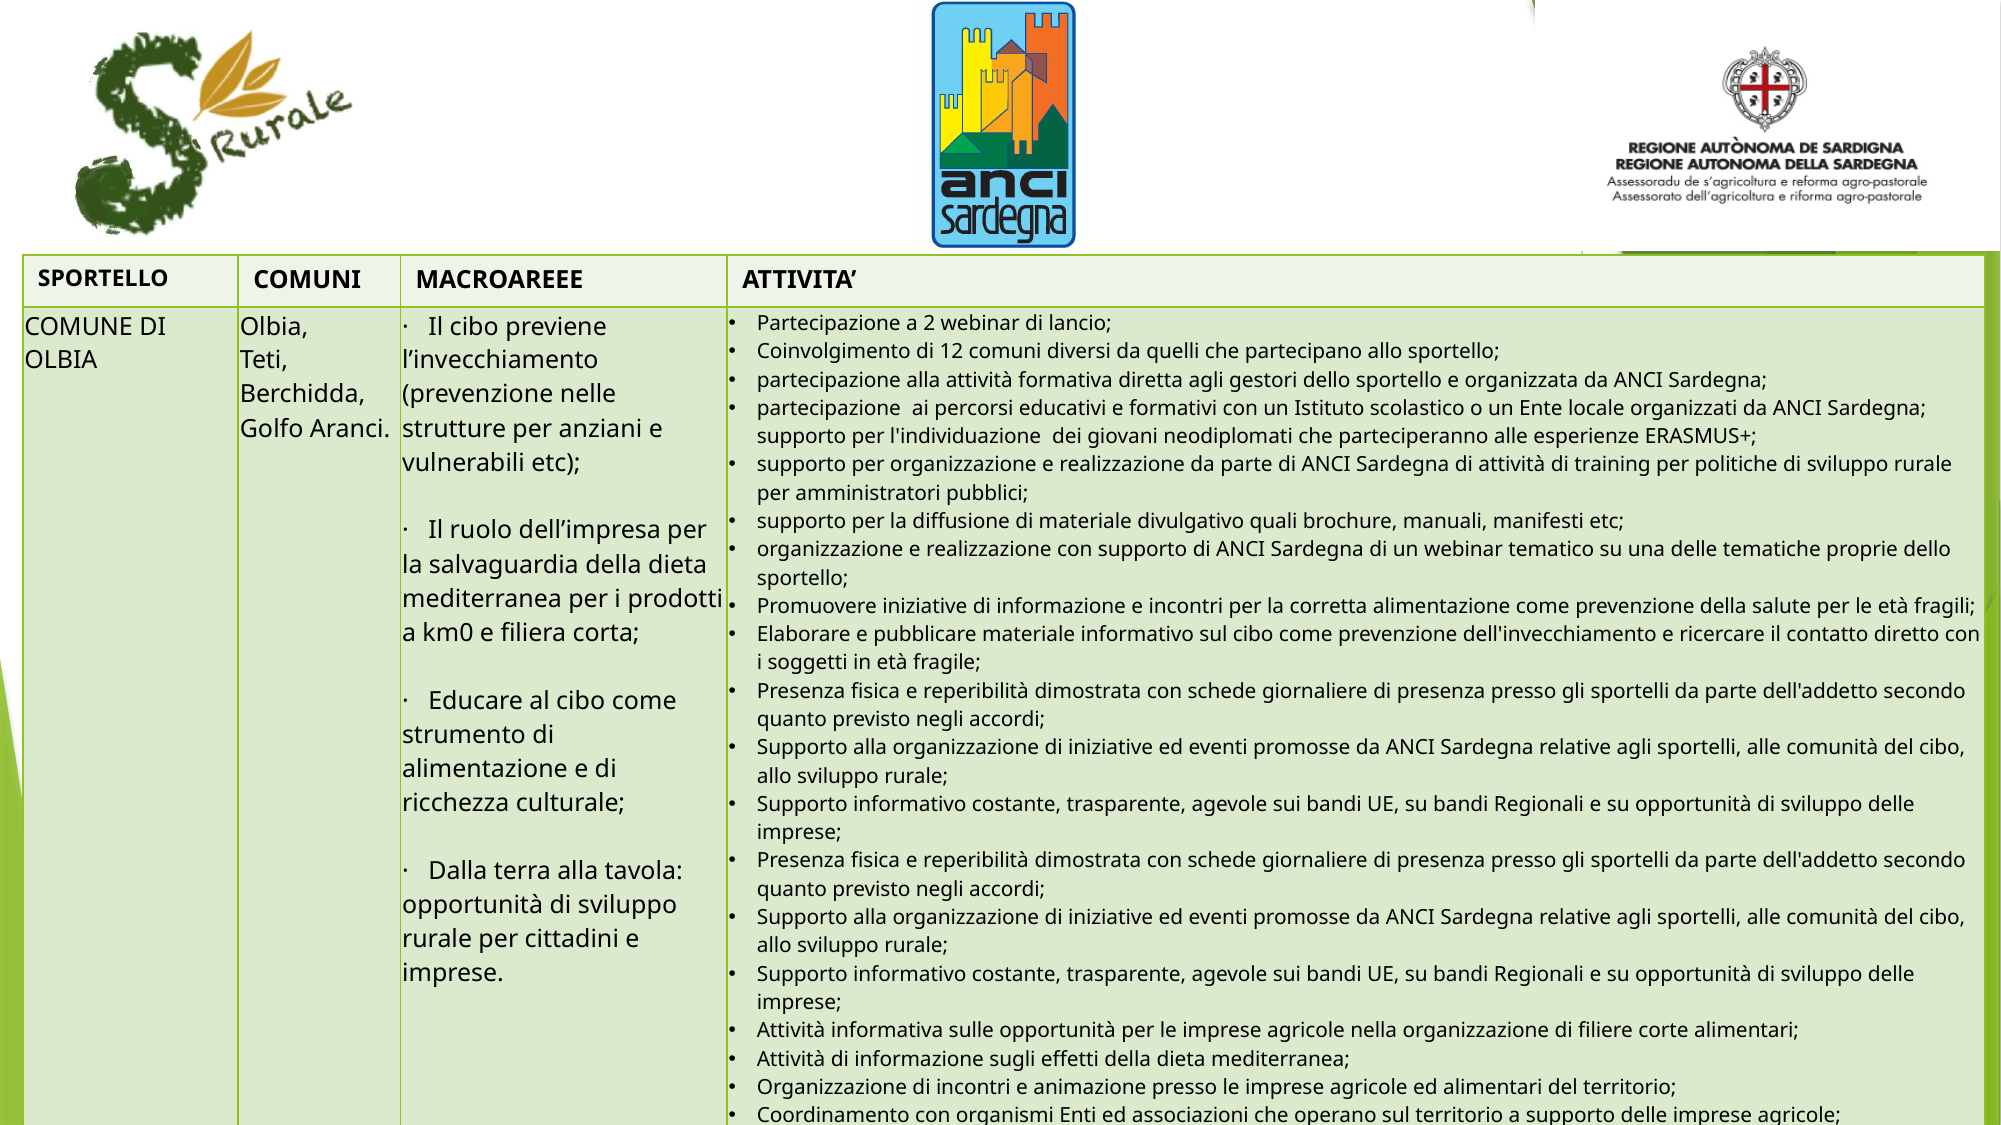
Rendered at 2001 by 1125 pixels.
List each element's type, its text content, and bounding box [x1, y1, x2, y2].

table_cell Partecipazione a 2 webinar di lancio; Coinvolgimento di 12 comuni diversi da quelli che partecipano allo sportello; partecipazione alla attività formativa diretta agli gestori dello sportello e organizzata da ANCI Sardegna; partecipazione ai percorsi educativi e formativi con un Istituto scolastico o un Ente locale organizzati da ANCI Sardegna; supporto per l'individuazione dei giovani neodiplomati che parteciperanno alle esperienze ERASMUS+; supporto per organizzazione e realizzazione da parte di ANCI Sardegna di attività di training per politiche di sviluppo rurale per amministratori pubblici; supporto per la diffusione di materiale divulgativo quali brochure, manuali, manifesti etc; organizzazione e realizzazione con supporto di ANCI Sardegna di un webinar tematico su una delle tematiche proprie dello sportello; Promuovere iniziative di informazione e incontri per la corretta alimentazione come prevenzione della salute per le età fragili; Elaborare e pubblicare materiale informativo sul cibo come prevenzione dell'invecchiamento e ricercare il contatto diretto con i soggetti in età fragile; Presenza fisica e reperibilità dimostrata con schede giornaliere di presenza presso gli sportelli da parte dell'addetto secondo quanto previsto negli accordi; Supporto alla organizzazione di iniziative ed eventi promosse da ANCI Sardegna relative agli sportelli, alle comunità del cibo, allo sviluppo rurale; Supporto informativo costante, trasparente, agevole sui bandi UE, su bandi Regionali e su opportunità di sviluppo delle imprese; Presenza fisica e reperibilità dimostrata con schede giornaliere di presenza presso gli sportelli da parte dell'addetto secondo quanto previsto negli accordi; Supporto alla organizzazione di iniziative ed eventi promosse da ANCI Sardegna relative agli sportelli, alle comunità del cibo, allo sviluppo rurale; Supporto informativo costante, trasparente, agevole sui bandi UE, su bandi Regionali e su opportunità di sviluppo delle imprese; Attività informativa sulle opportunità per le imprese agricole nella organizzazione di filiere corte alimentari; Attività di informazione sugli effetti della dieta mediterranea; Organizzazione di incontri e animazione presso le imprese agricole ed alimentari del territorio; Coordinamento con organismi Enti ed associazioni che operano sul territorio a supporto delle imprese agricole; Promuovere iniziative di informazione e incontri per l'educazione alimentazione rivolto a scuole e alla popolazione in generale; Pubblicare link a documenti informativi presenti in rete sull'educazione alimentare; Elaborare e pubblicare materiale informativo sull'educazione alimentare e ricercare un contatto diretto con scuole e con popolazione in generale; Attività di informazione sulla strategia Farm To Fork, sul New green deal, sul Piano di Sviluppo Rurale, sulla agricoltura biologica e agricoltura rigenerativa. [728, 308, 1984, 1125]
table_cell COMUNE DI OLBIA [24, 308, 237, 1125]
table_cell · Il cibo previene l’invecchiamento (prevenzione nelle strutture per anziani e vulnerabili etc); · Il ruolo dell’impresa per la salvaguardia della dieta mediterranea per i prodotti a km0 e filiera corta; · Educare al cibo come strumento di alimentazione e di ricchezza culturale; · Dalla terra alla tavola: opportunità di sviluppo rurale per cittadini e imprese. [401, 308, 726, 1125]
table_cell Olbia, Teti, Berchidda, Golfo Aranci. [239, 308, 400, 1125]
table_header MACROAREEE [401, 256, 726, 306]
picture [39, 6, 377, 256]
table_header ATTIVITA’ [728, 256, 1984, 306]
picture [914, 1, 1086, 251]
table_header COMUNI [239, 256, 400, 306]
picture [1535, 0, 2000, 251]
table_header SPORTELLO [24, 256, 237, 306]
